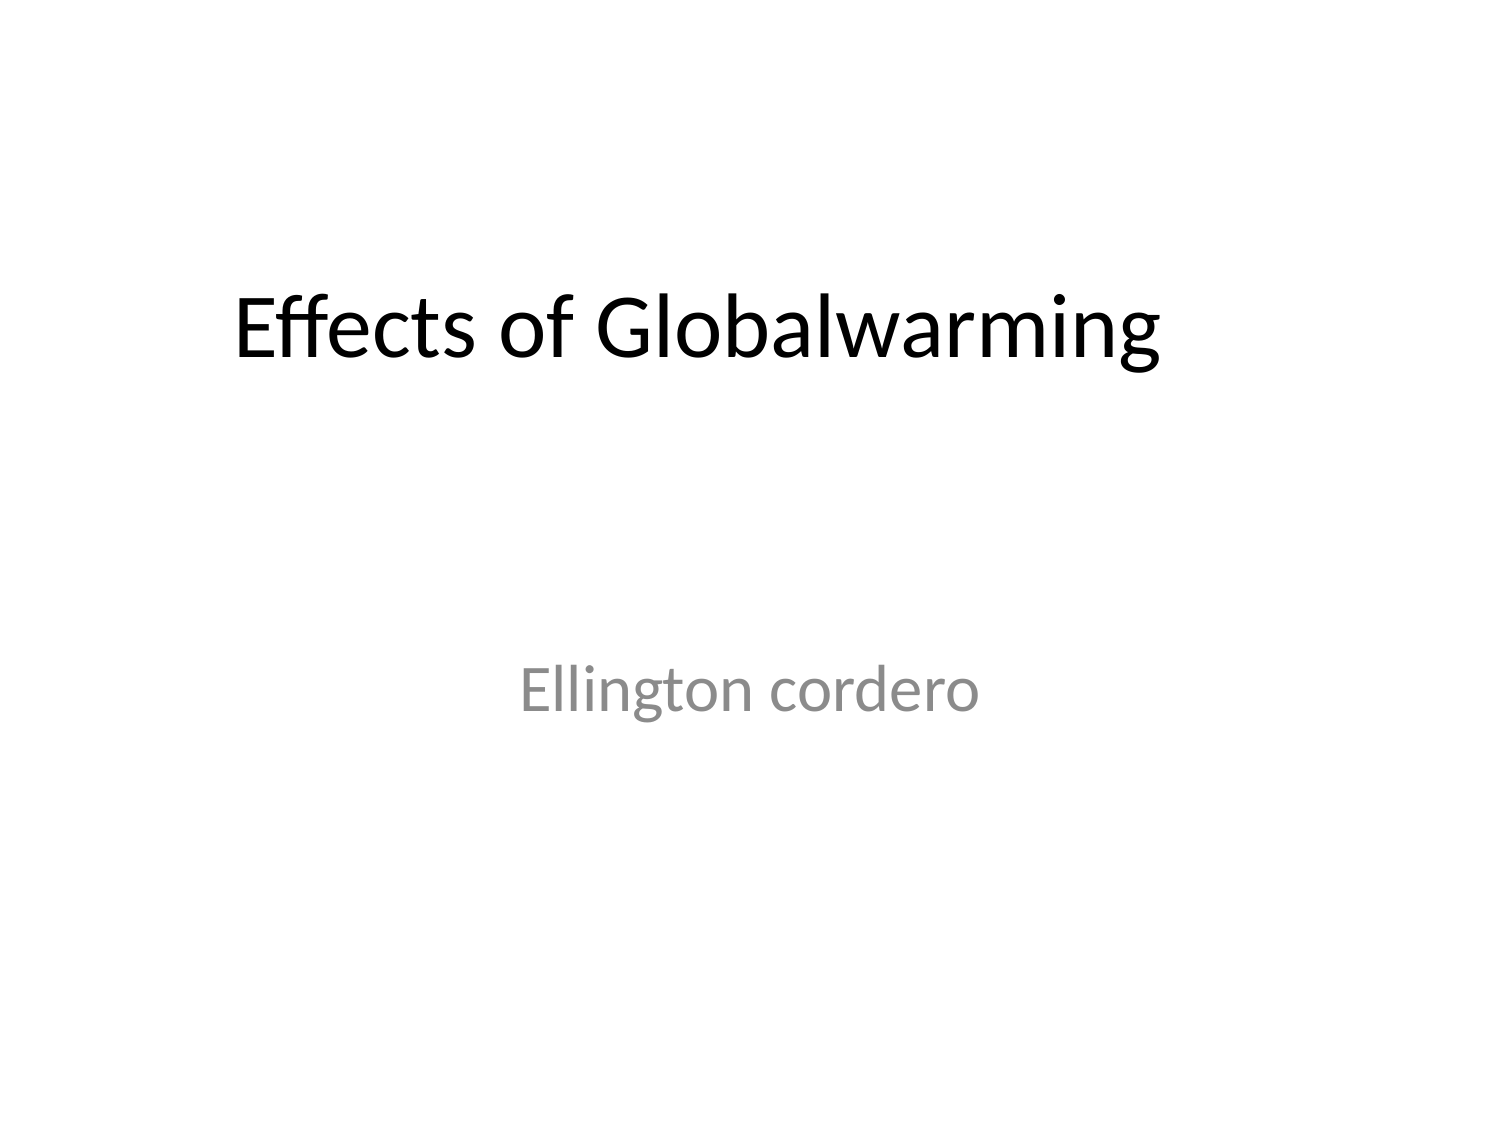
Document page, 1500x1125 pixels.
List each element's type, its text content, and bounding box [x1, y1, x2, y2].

title Effects of Globalwarming [112, 50, 1388, 591]
subtitle Ellington cordero [225, 637, 1275, 925]
